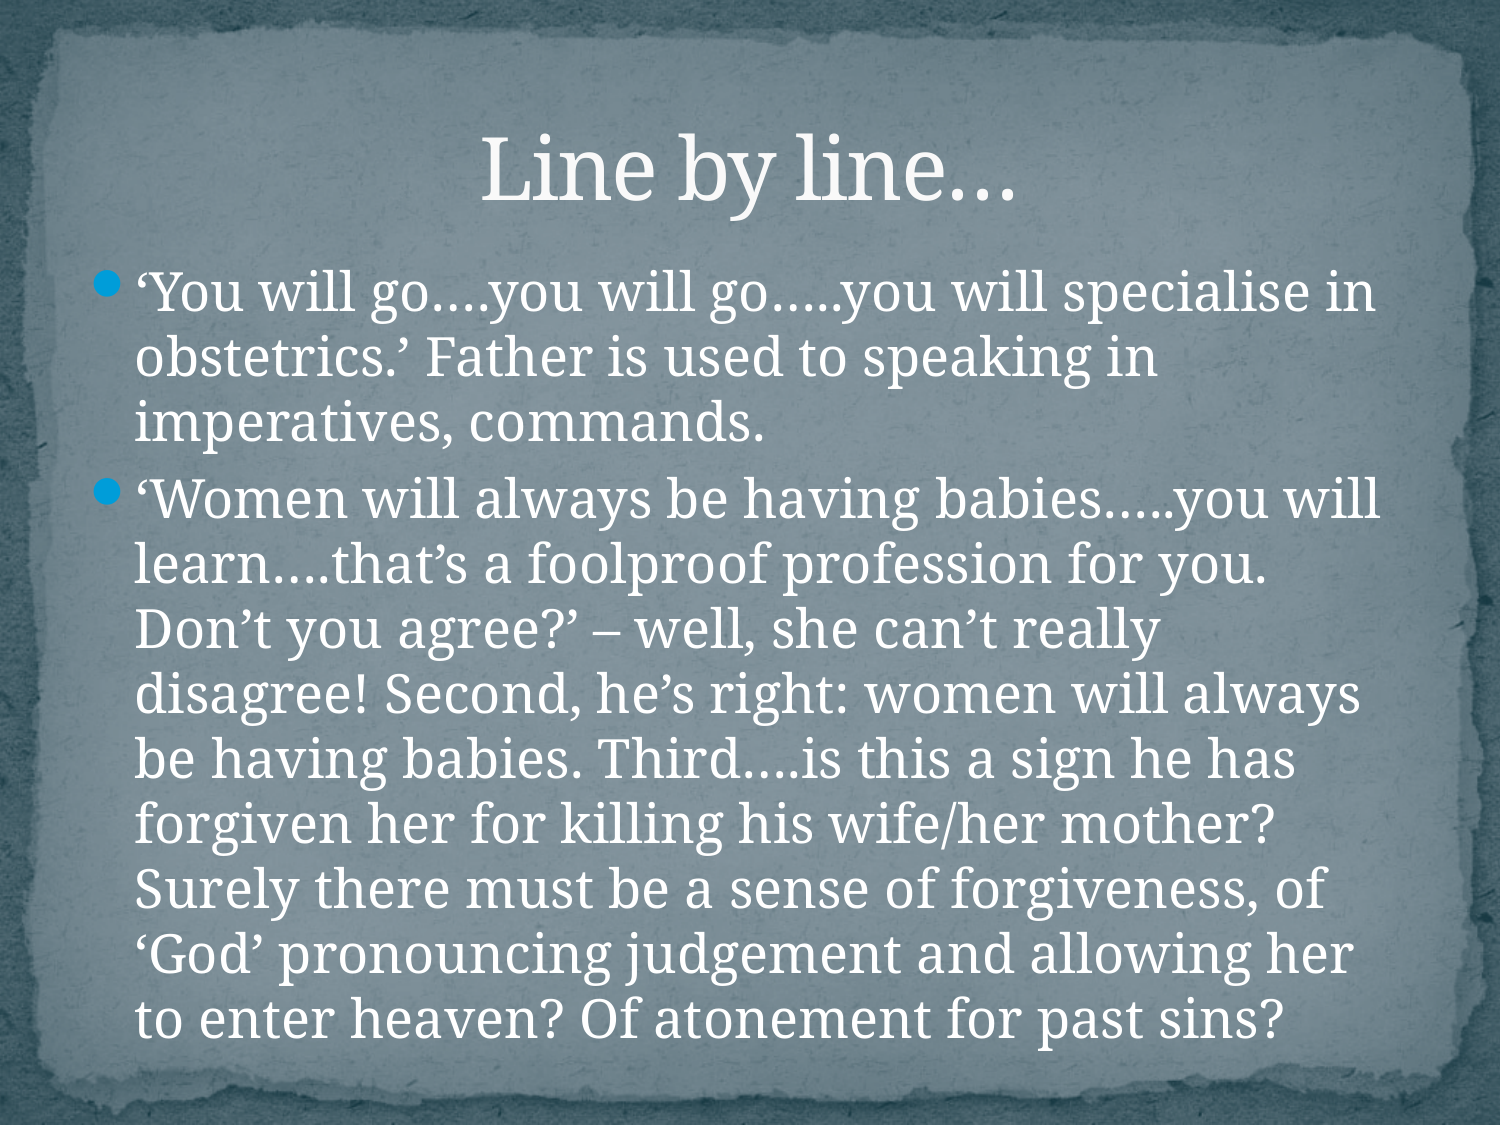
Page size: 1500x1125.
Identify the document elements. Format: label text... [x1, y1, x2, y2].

title Line by line… [74, 24, 1425, 225]
list ‘You will go….you will go…..you will specialise in obstetrics.’ Father is used to speaking in imperatives, commands. ‘Women will always be having babies…..you will learn….that’s a foolproof profession for you. Don’t you agree?’ – well, she can’t really disagree! Second, he’s right: women will always be having babies. Third….is this a sign he has forgiven her for killing his wife/her mother? Surely there must be a sense of forgiveness, of ‘God’ pronouncing judgement and allowing her to enter heaven? Of atonement for past sins? [75, 249, 1425, 1000]
